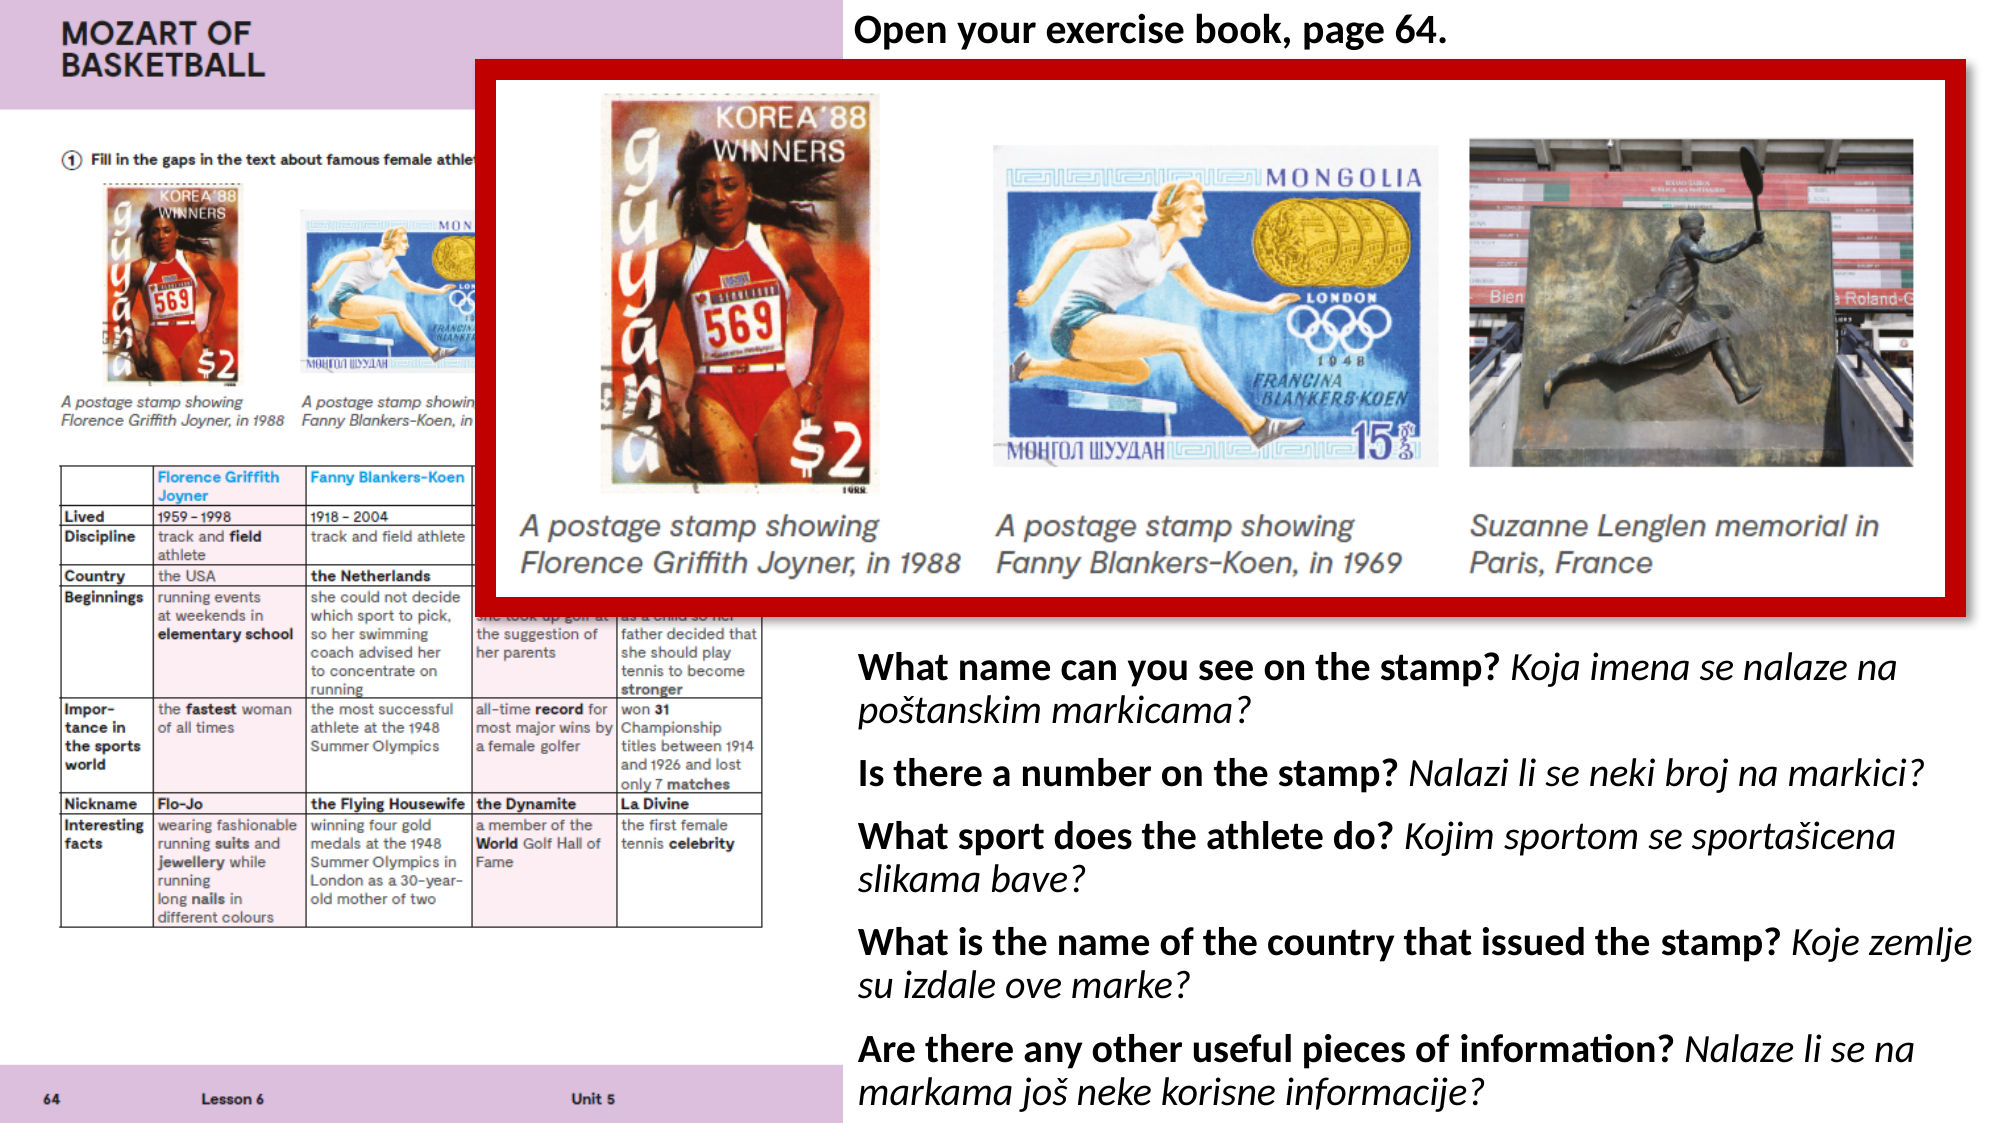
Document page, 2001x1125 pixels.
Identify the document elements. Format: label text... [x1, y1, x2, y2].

text_box What name can you see on the stamp? Koja imena se nalaze na poštanskim markicama? Is there a number on the stamp? Nalazi li se neki broj na markici? What sport does the athlete do? Kojim sportom se sportašicena slikama bave? What is the name of the country that issued the stamp? Koje zemlje su izdale ove marke? Are there any other useful pieces of information? Nalaze li se na markama još neke korisne informacije? [843, 637, 2000, 1125]
text_box Open your exercise book, page 64. [843, 0, 1928, 58]
picture [0, 0, 1946, 1124]
